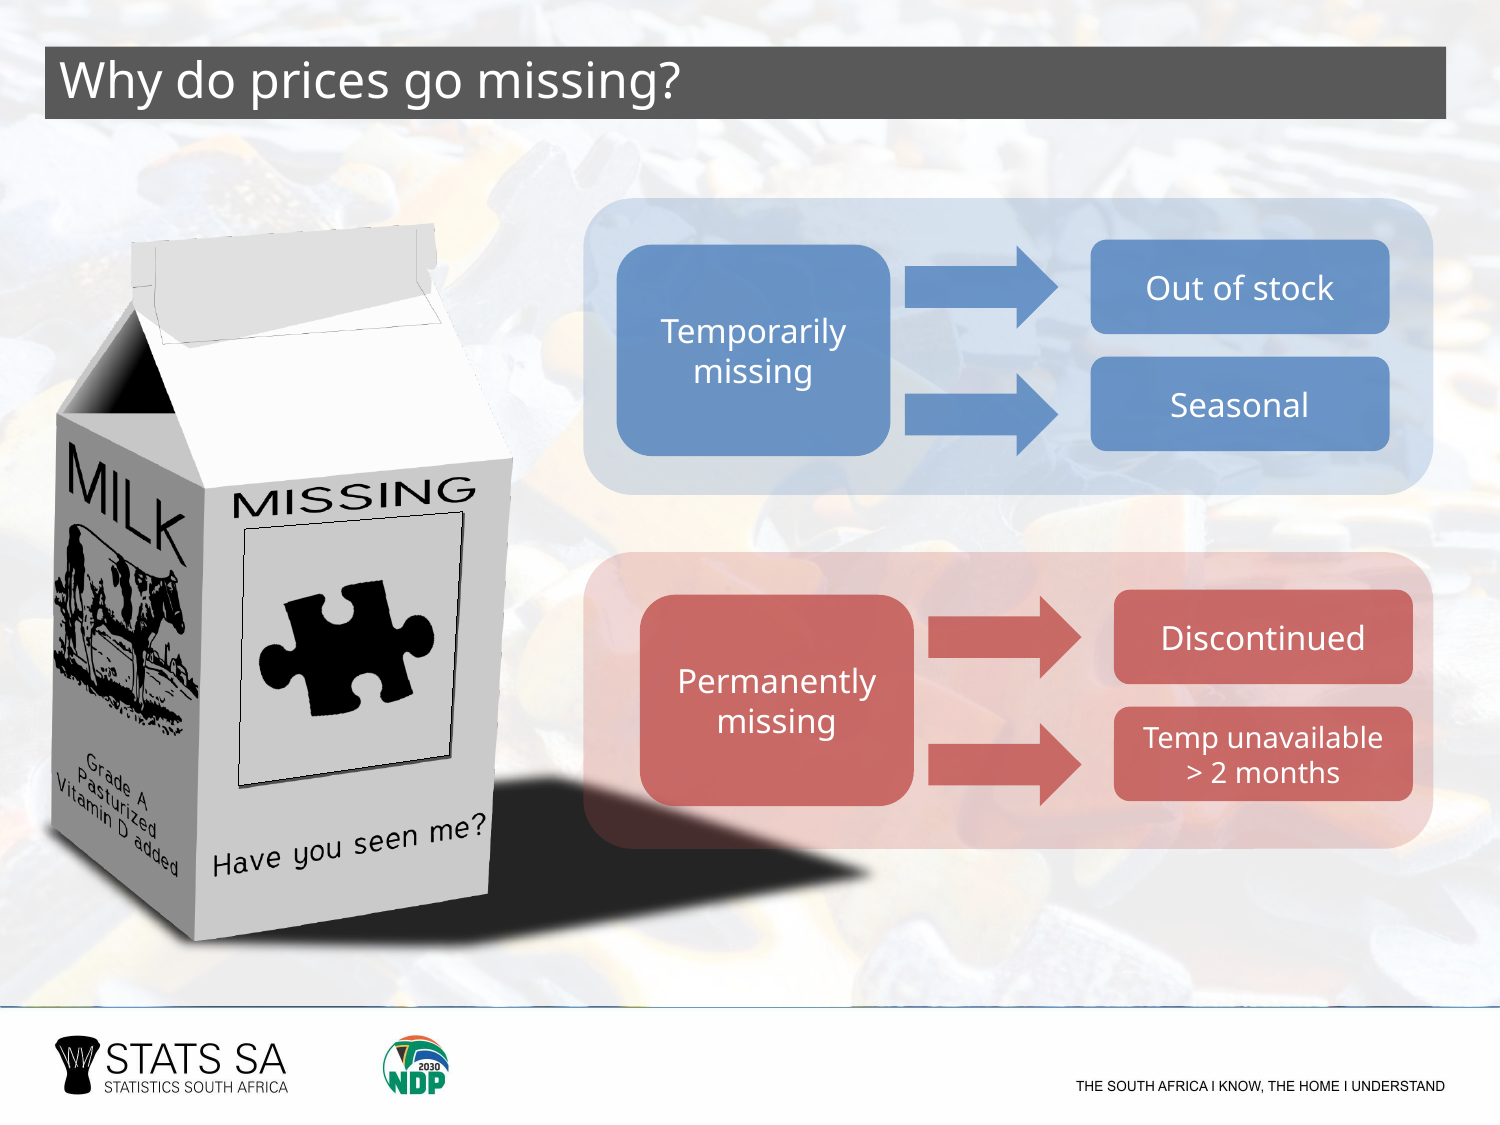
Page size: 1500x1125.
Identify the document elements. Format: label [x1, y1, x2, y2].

text_box [30, 223, 888, 959]
picture [0, 0, 1500, 1125]
text_box [616, 239, 1390, 457]
text_box [639, 589, 1414, 807]
